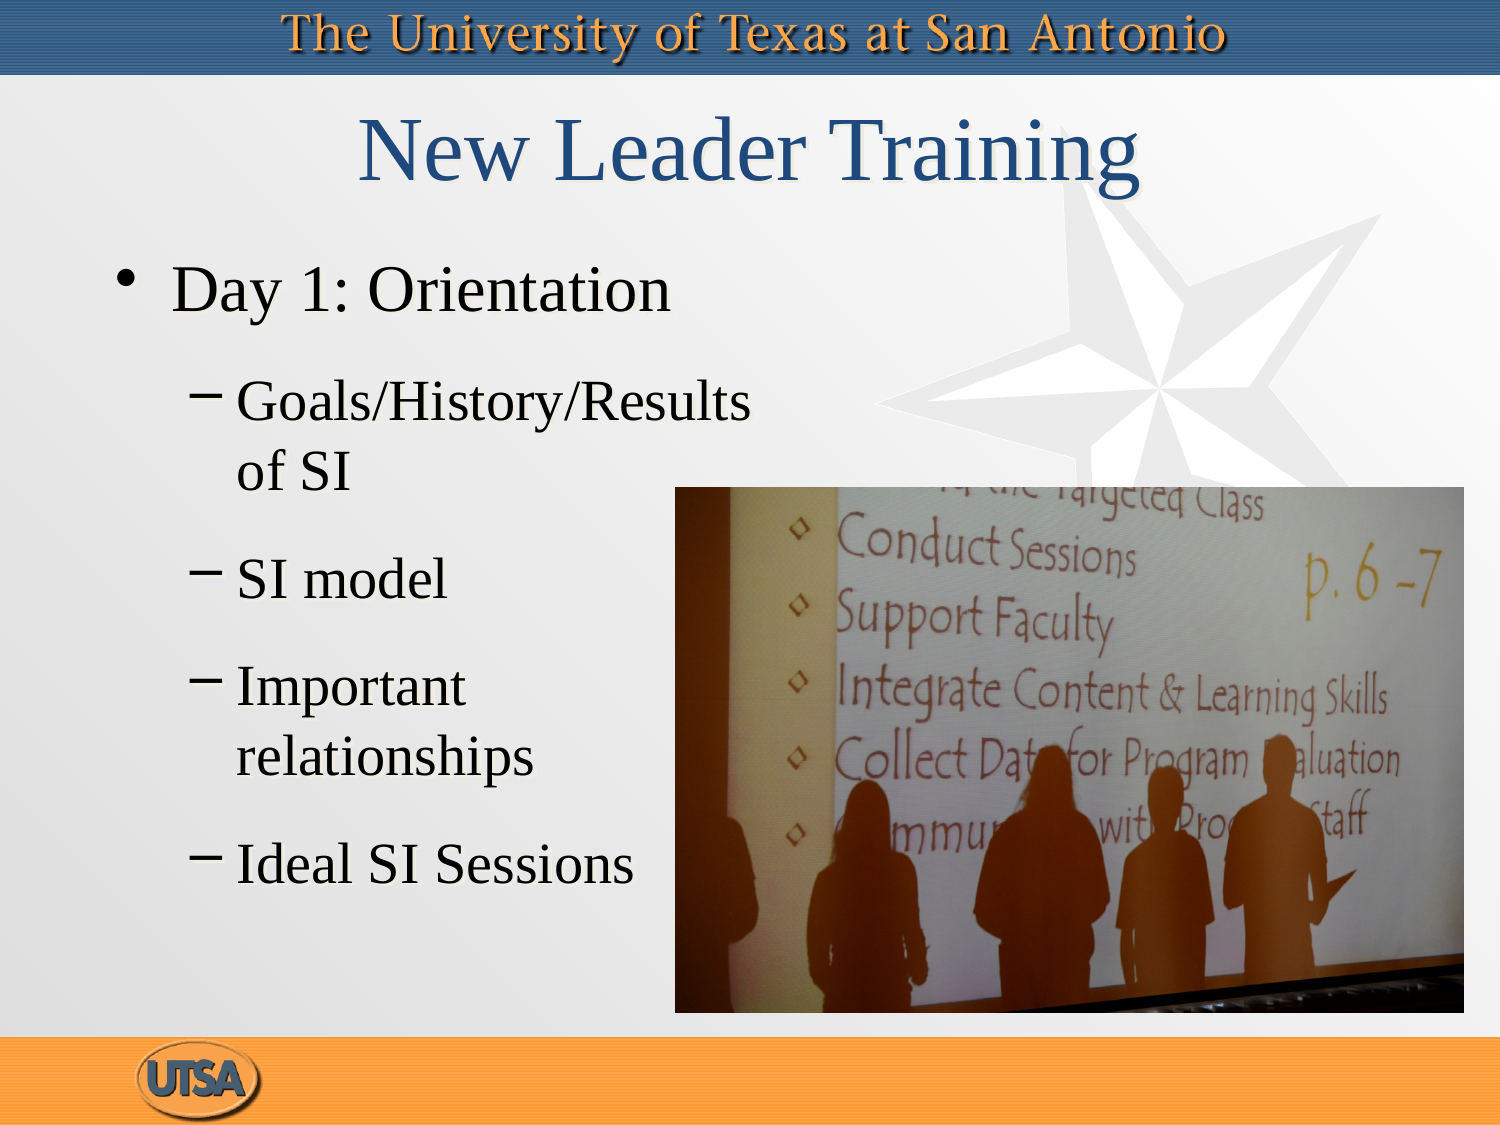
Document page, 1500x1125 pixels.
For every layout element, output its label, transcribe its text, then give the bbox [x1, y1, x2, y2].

picture [0, 0, 1500, 75]
picture [674, 487, 1465, 1013]
picture [0, 1037, 1500, 1125]
title New Leader Training [112, 74, 1388, 213]
list Day 1: Orientation Goals/History/Results of SI SI model Important relationships Ideal SI Sessions [99, 237, 776, 963]
